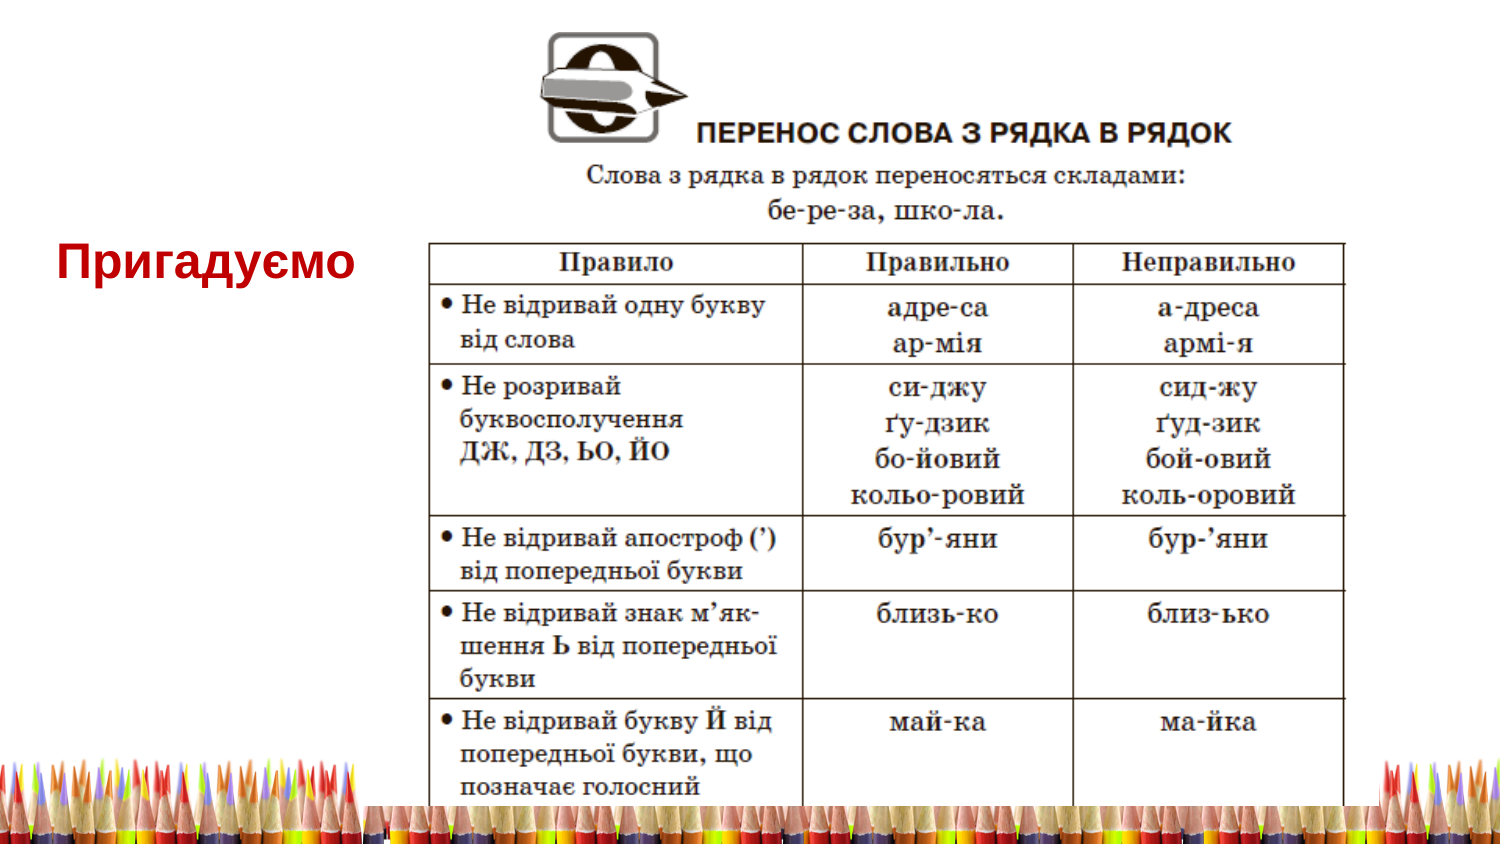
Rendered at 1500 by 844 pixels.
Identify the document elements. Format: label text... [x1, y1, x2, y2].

text_box Пригадуємо [41, 220, 354, 296]
picture [0, 31, 1500, 844]
